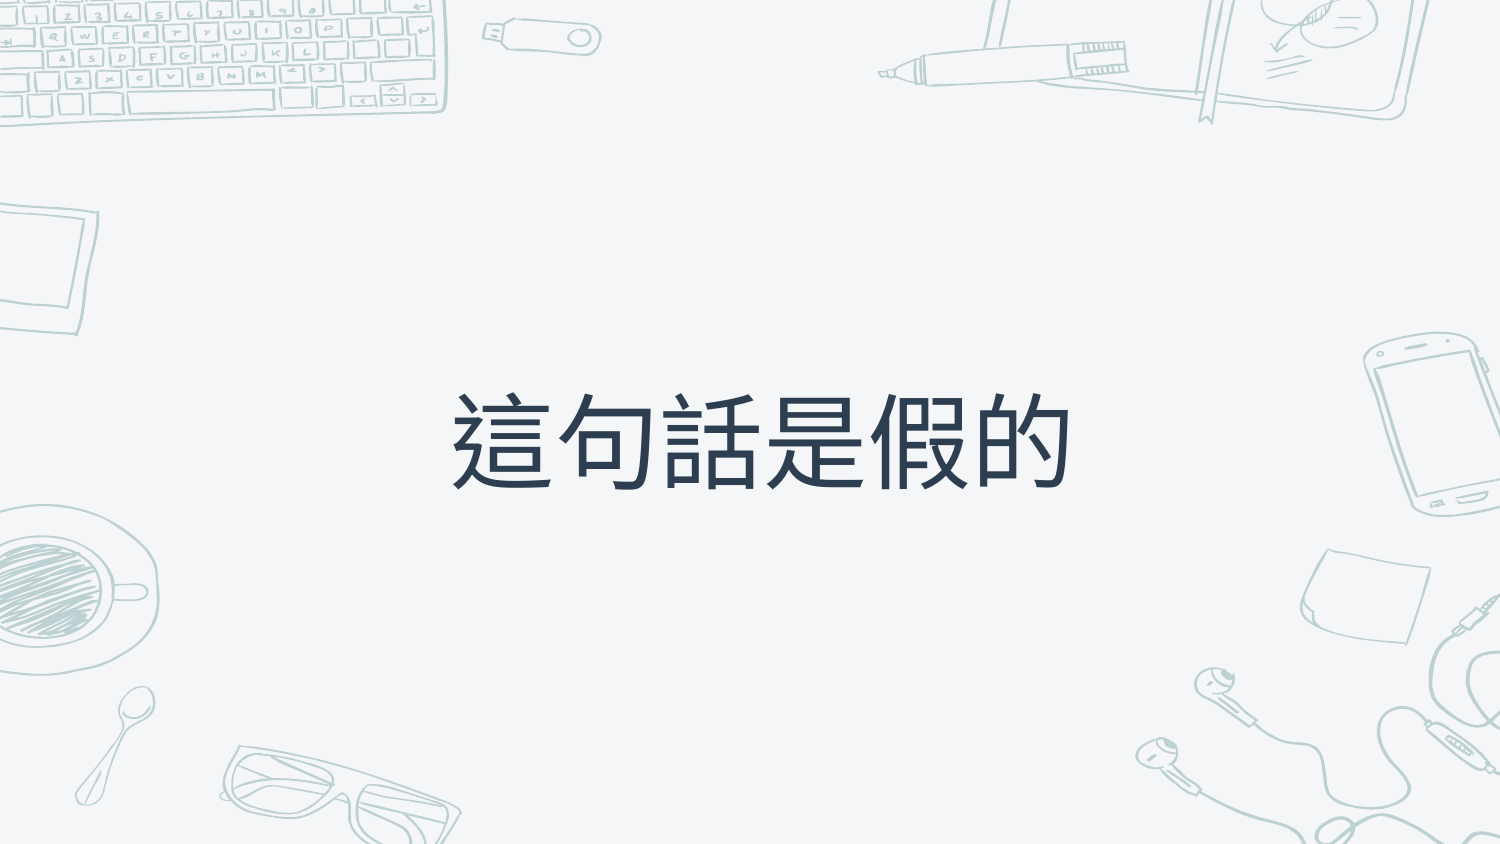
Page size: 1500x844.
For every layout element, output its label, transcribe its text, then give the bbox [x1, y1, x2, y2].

list 這句話是假的 [185, 152, 1315, 727]
